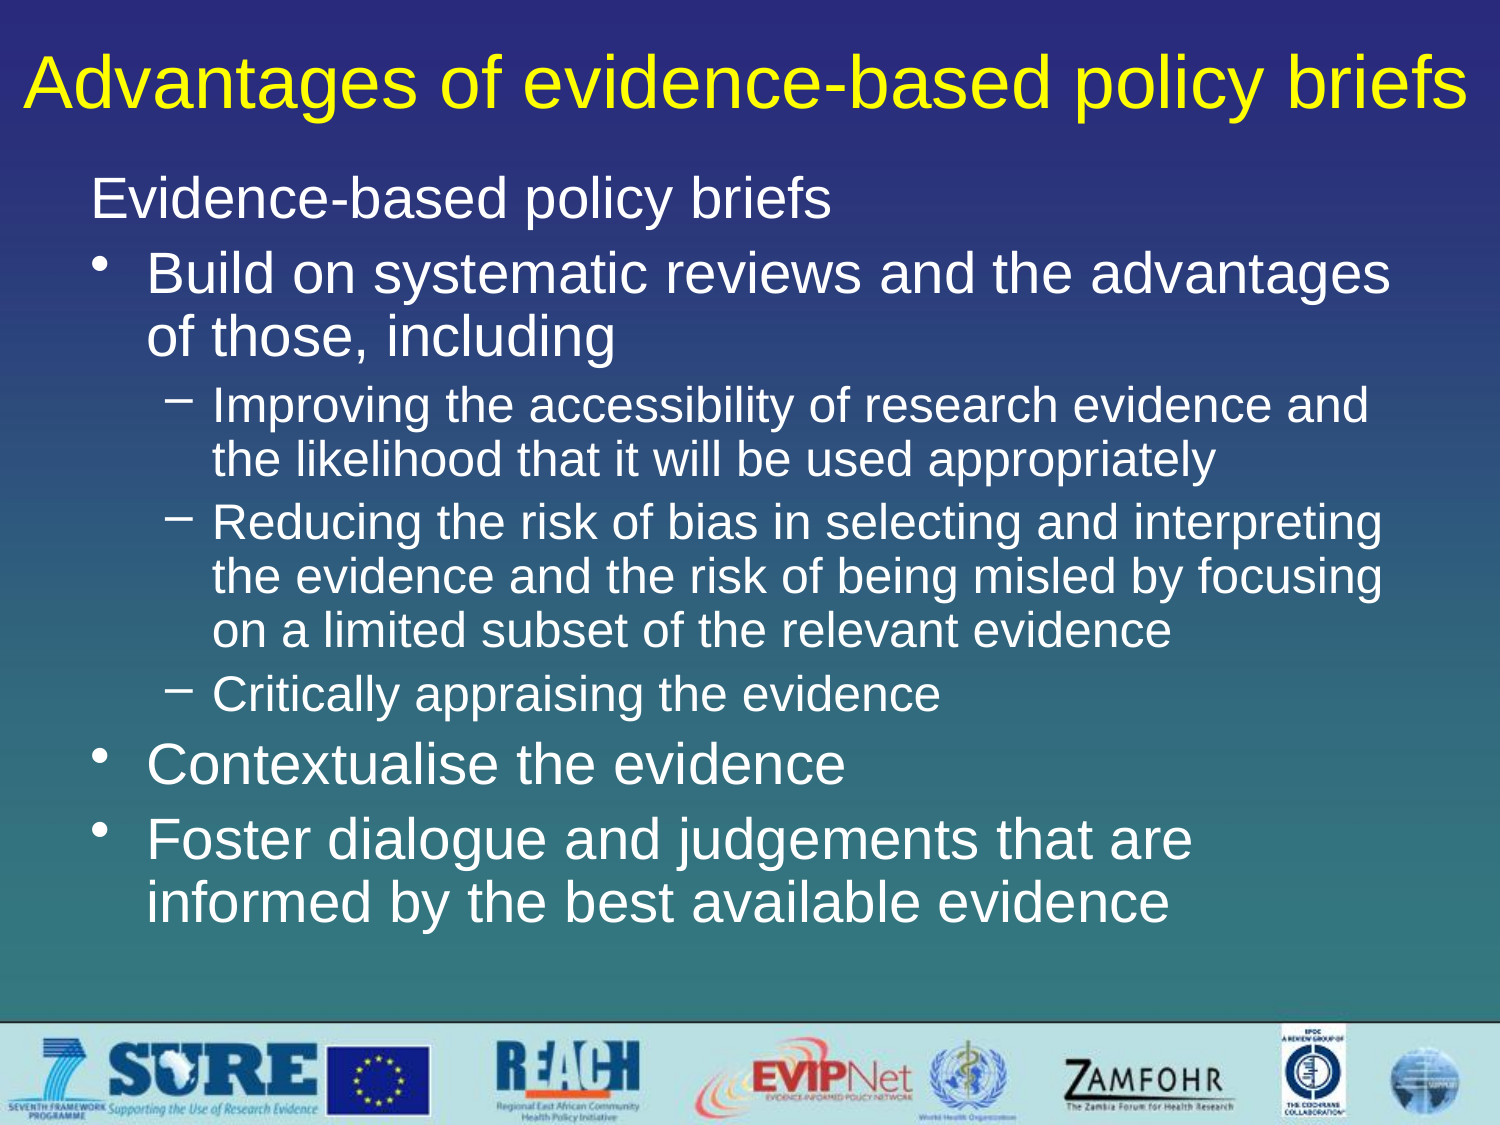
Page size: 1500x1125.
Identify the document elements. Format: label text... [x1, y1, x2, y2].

title Advantages of evidence-based policy briefs [5, 6, 1489, 150]
picture [0, 0, 1500, 1125]
list Evidence-based policy briefs Build on systematic reviews and the advantages of those, including Improving the accessibility of research evidence and the likelihood that it will be used appropriately Reducing the risk of bias in selecting and interpreting the evidence and the risk of being misled by focusing on a limited subset of the relevant evidence Critically appraising the evidence Contextualise the evidence Foster dialogue and judgements that are informed by the best available evidence [74, 160, 1426, 988]
